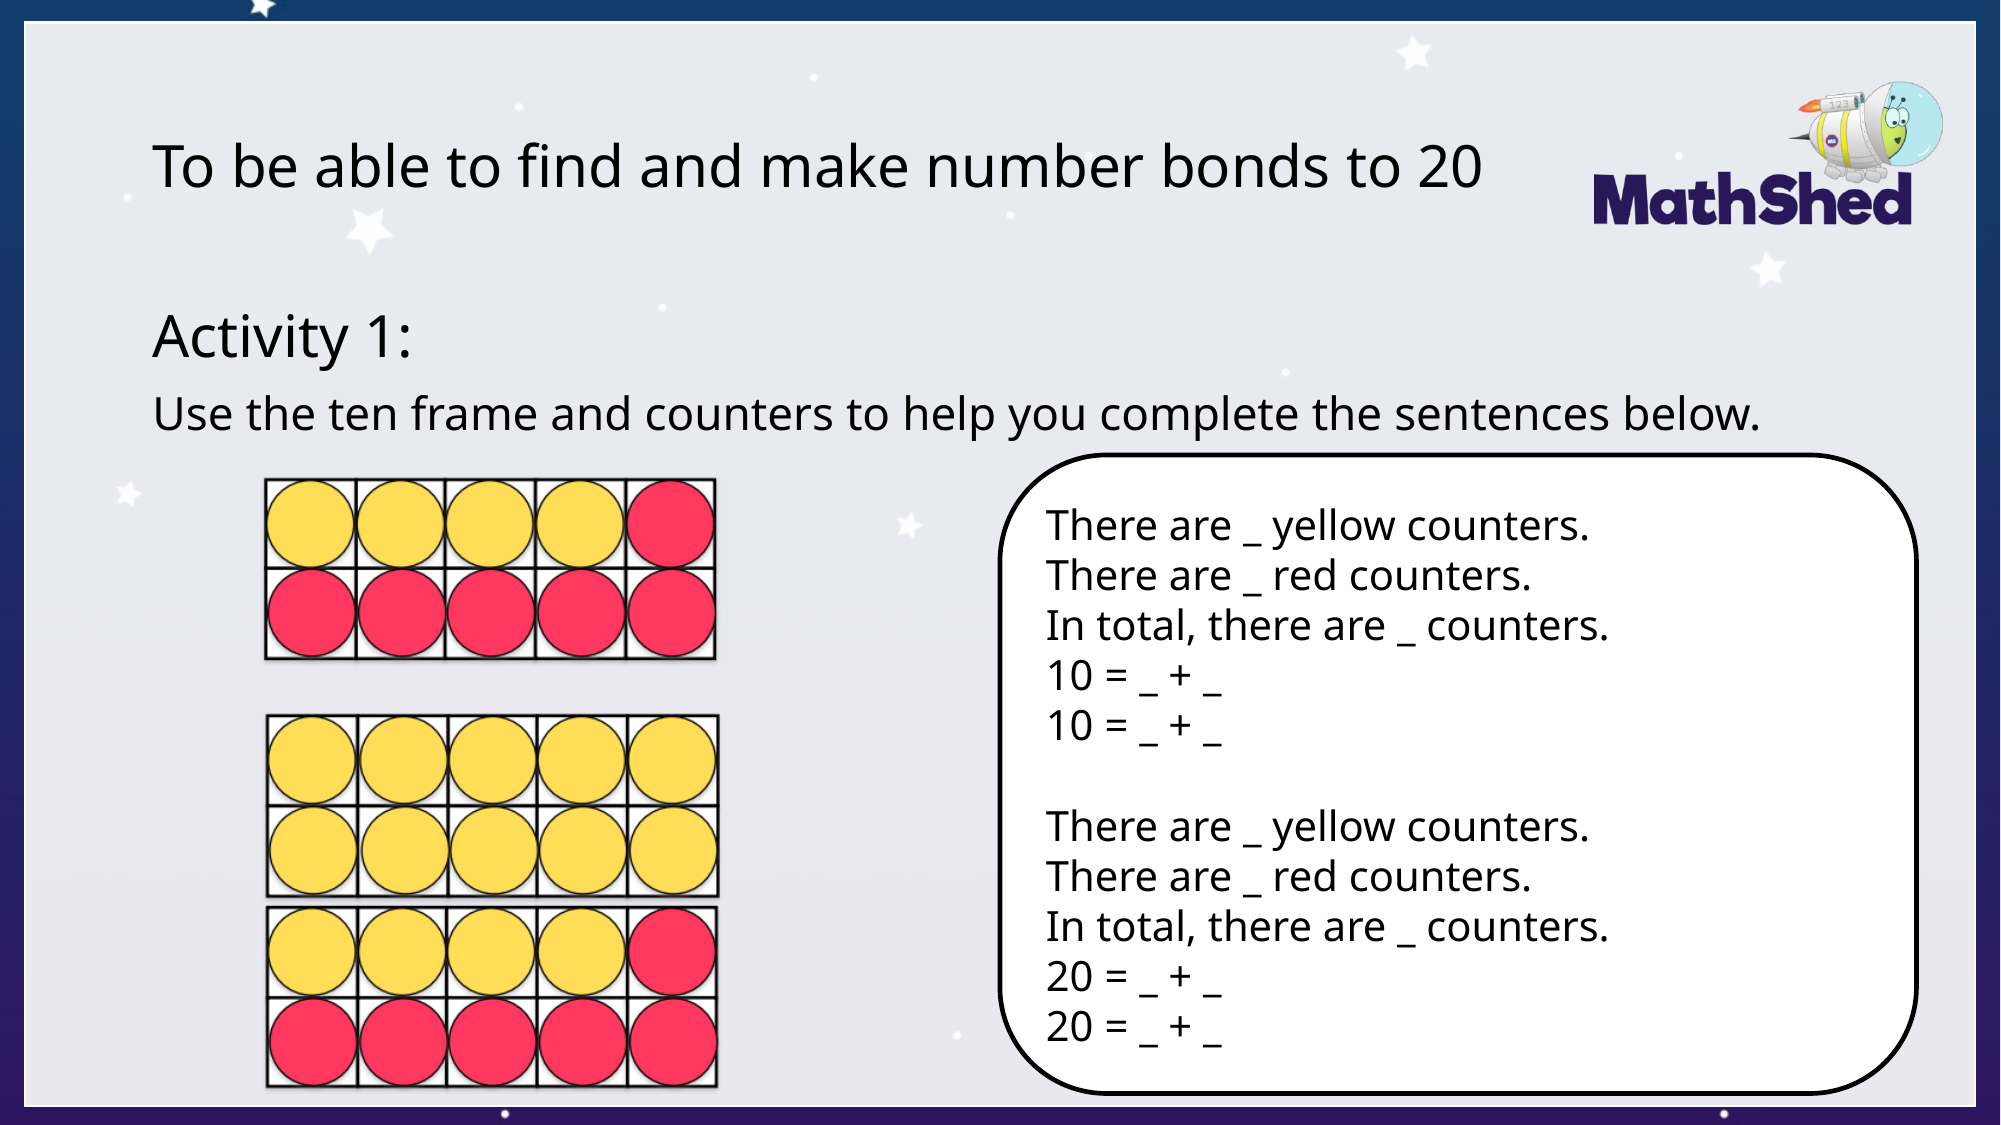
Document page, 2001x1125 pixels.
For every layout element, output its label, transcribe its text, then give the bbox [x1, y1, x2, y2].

text_box There are _ yellow counters. There are _ red counters. In total, there are _ counters. 10 = _ + _ 10 = _ + _ There are _ yellow counters. There are _ red counters. In total, there are _ counters. 20 = _ + _ 20 = _ + _ [998, 453, 1918, 1095]
title To be able to find and make number bonds to 20 [137, 59, 1578, 278]
picture [0, 0, 2001, 1125]
list Activity 1: Use the ten frame and counters to help you complete the sentences below. [137, 299, 1863, 1014]
